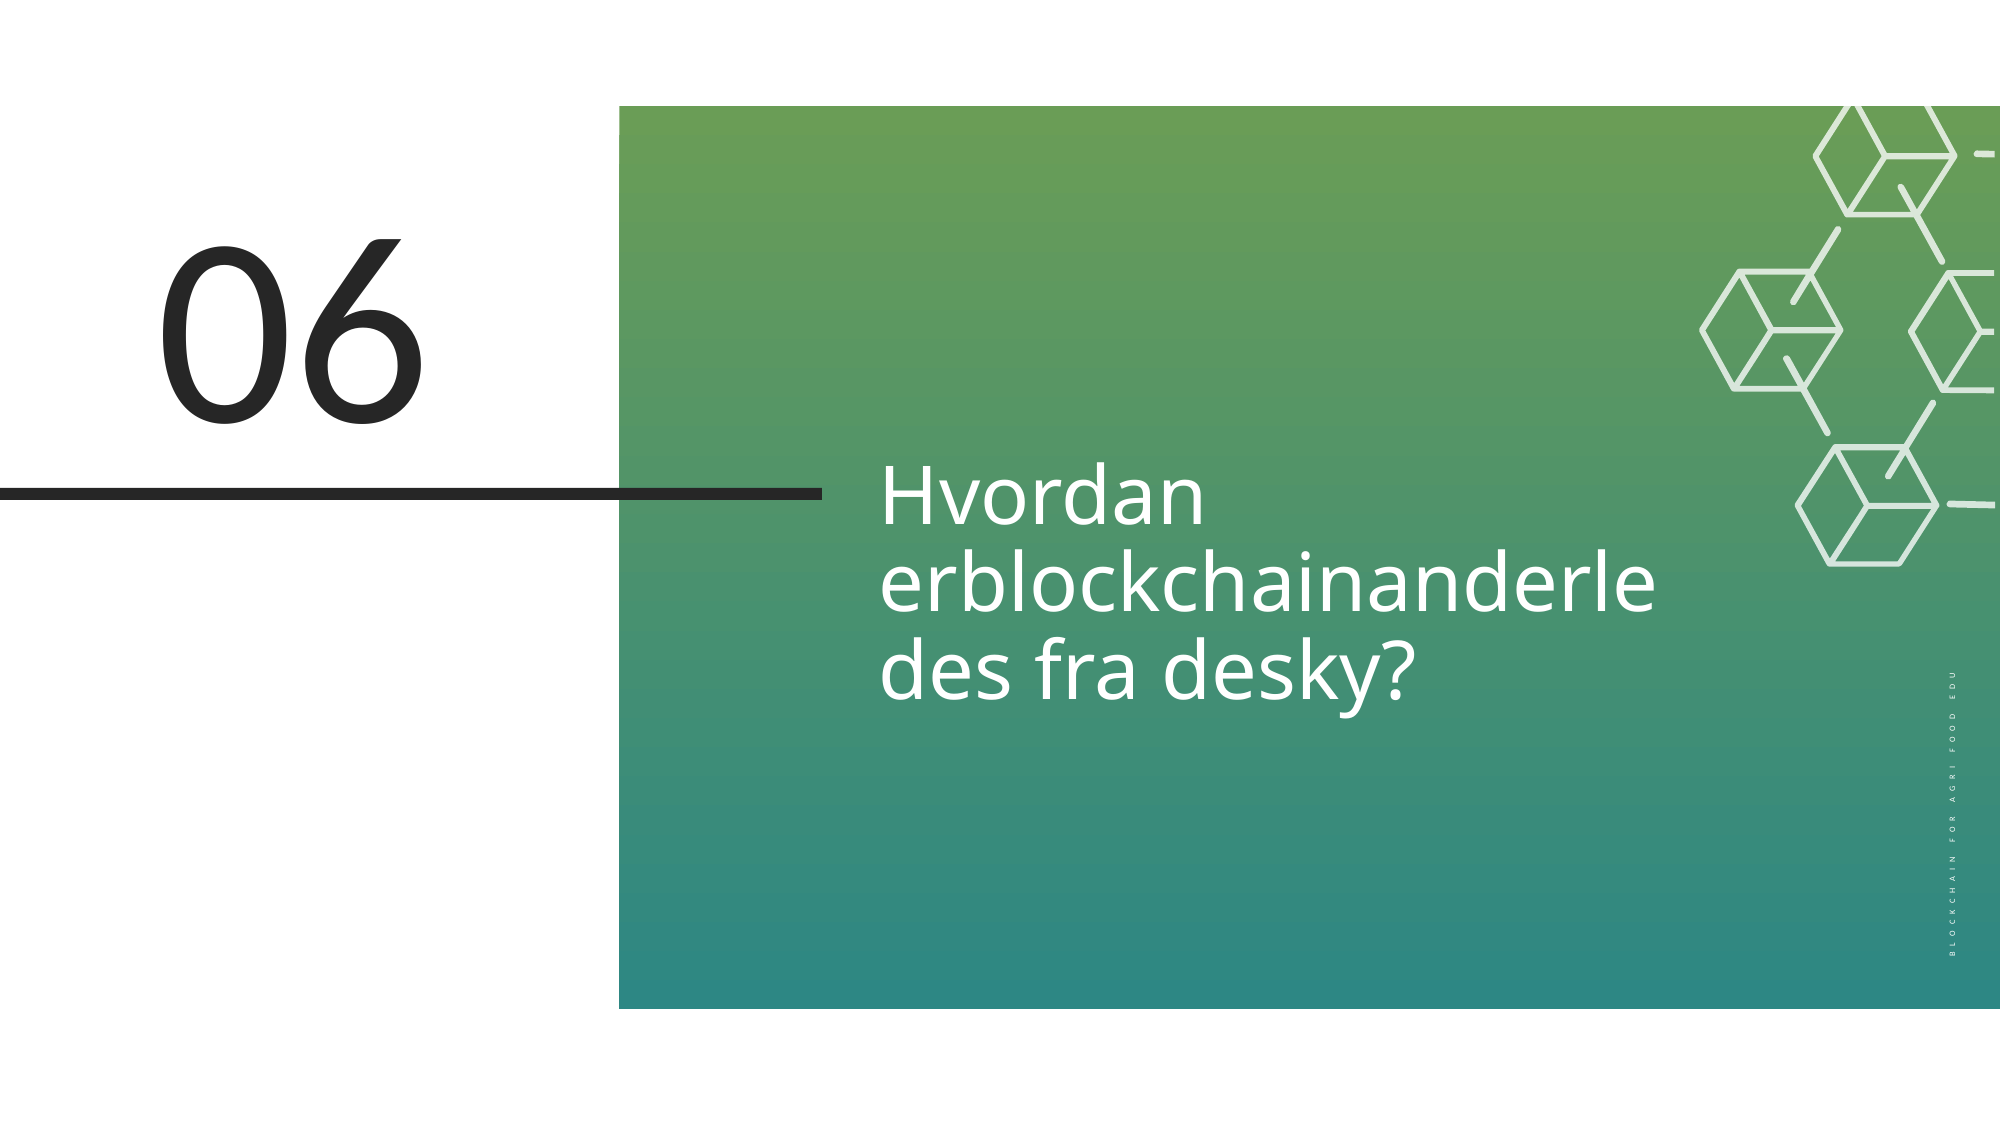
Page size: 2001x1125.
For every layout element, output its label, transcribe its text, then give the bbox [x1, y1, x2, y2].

list Hvordan erblockchainanderledes fra desky? [864, 446, 1709, 899]
list 06 [141, 180, 481, 277]
